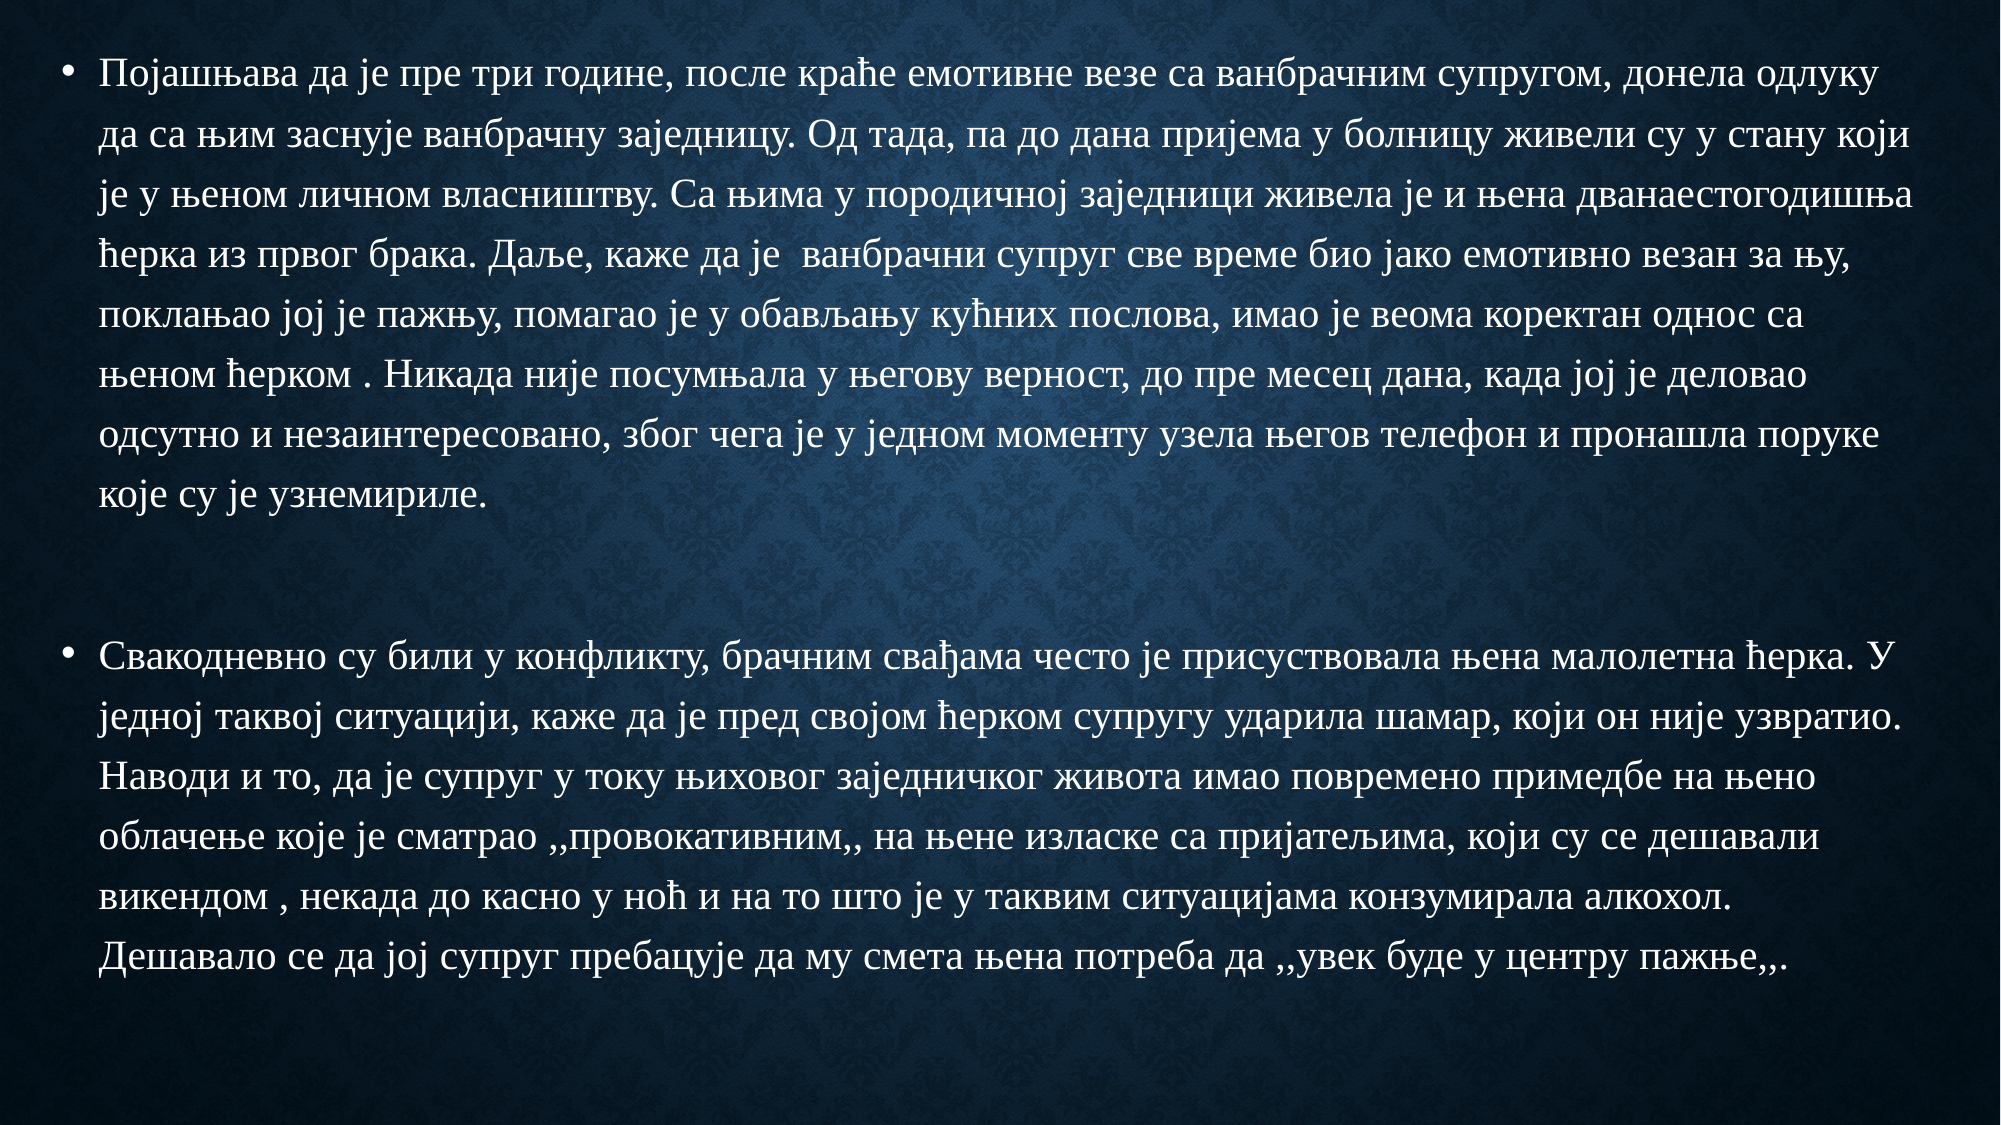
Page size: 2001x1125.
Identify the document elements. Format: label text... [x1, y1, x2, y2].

list Појашњава да је пре три године, после краће емотивне везе са ванбрачним супругом, донела одлуку да са њим заснује ванбрачну заједницу. Од тада, па до дана пријема у болницу живели су у стану који је у њеном личном власништву. Са њима у породичној заједници живела је и њена дванаестогодишња ћерка из првог брака. Даље, каже да је ванбрачни супруг све време био јако емотивно везан за њу, поклањао јој је пажњу, помагао је у обављању кућних послова, имао је веома коректан однос са њеном ћерком . Никада није посумњала у његову верност, до пре месец дана, када јој је деловао одсутно и незаинтересовано, због чега је у једном моменту узела његов телефон и пронашла поруке које су је узнемириле. Свакодневно су били у конфликту, брачним свађама често је присуствовала њена малолетна ћерка. У једној таквој ситуацији, каже да је пред својом ћерком супругу ударила шамар, који он није узвратио. Наводи и то, да је супруг у току њиховог заједничког живота имао повремено примедбе на њено облачење које је сматрао ,,провокативним,, на њене изласке са пријатељима, који су се дешавали викендом , некада до касно у ноћ и на то што је у таквим ситуацијама конзумирала алкохол. Дешавало се да јој супруг пребацује да му смета њена потреба да ,,увек буде у центру пажње,,. [46, 27, 1934, 1044]
